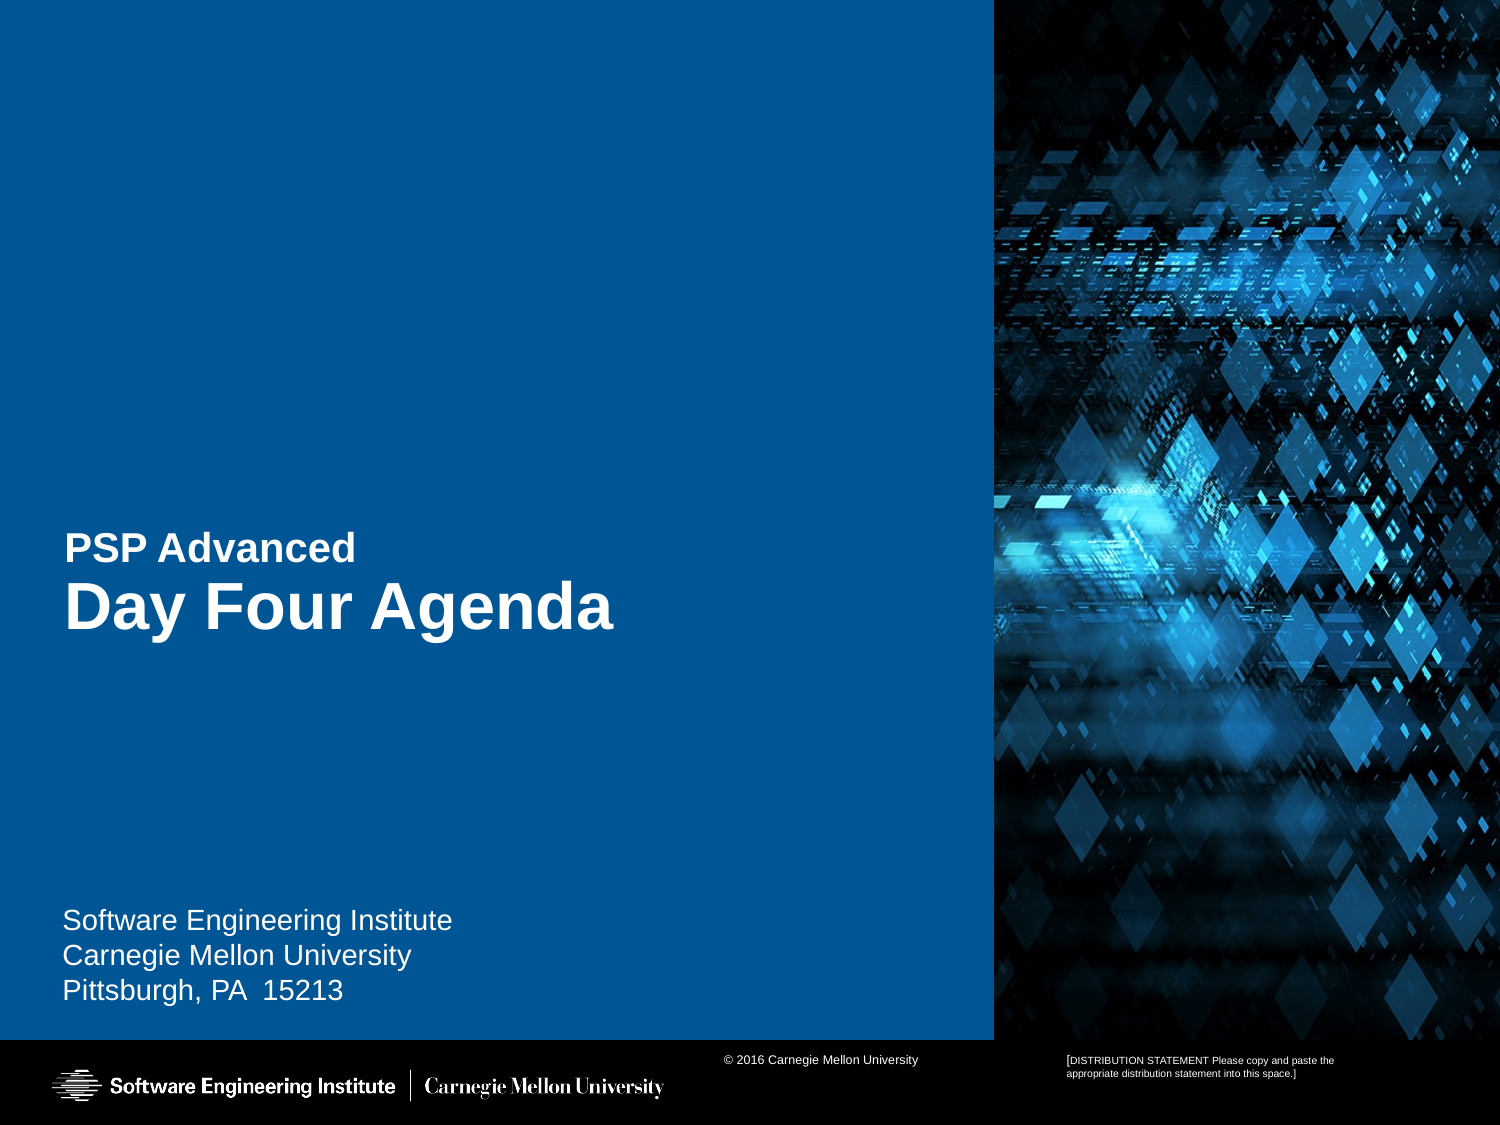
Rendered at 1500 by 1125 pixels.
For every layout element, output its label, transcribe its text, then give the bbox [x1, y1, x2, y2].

title PSP Advanced Day Four Agenda [64, 43, 850, 644]
picture [43, 1062, 673, 1106]
picture [994, 0, 1500, 1040]
